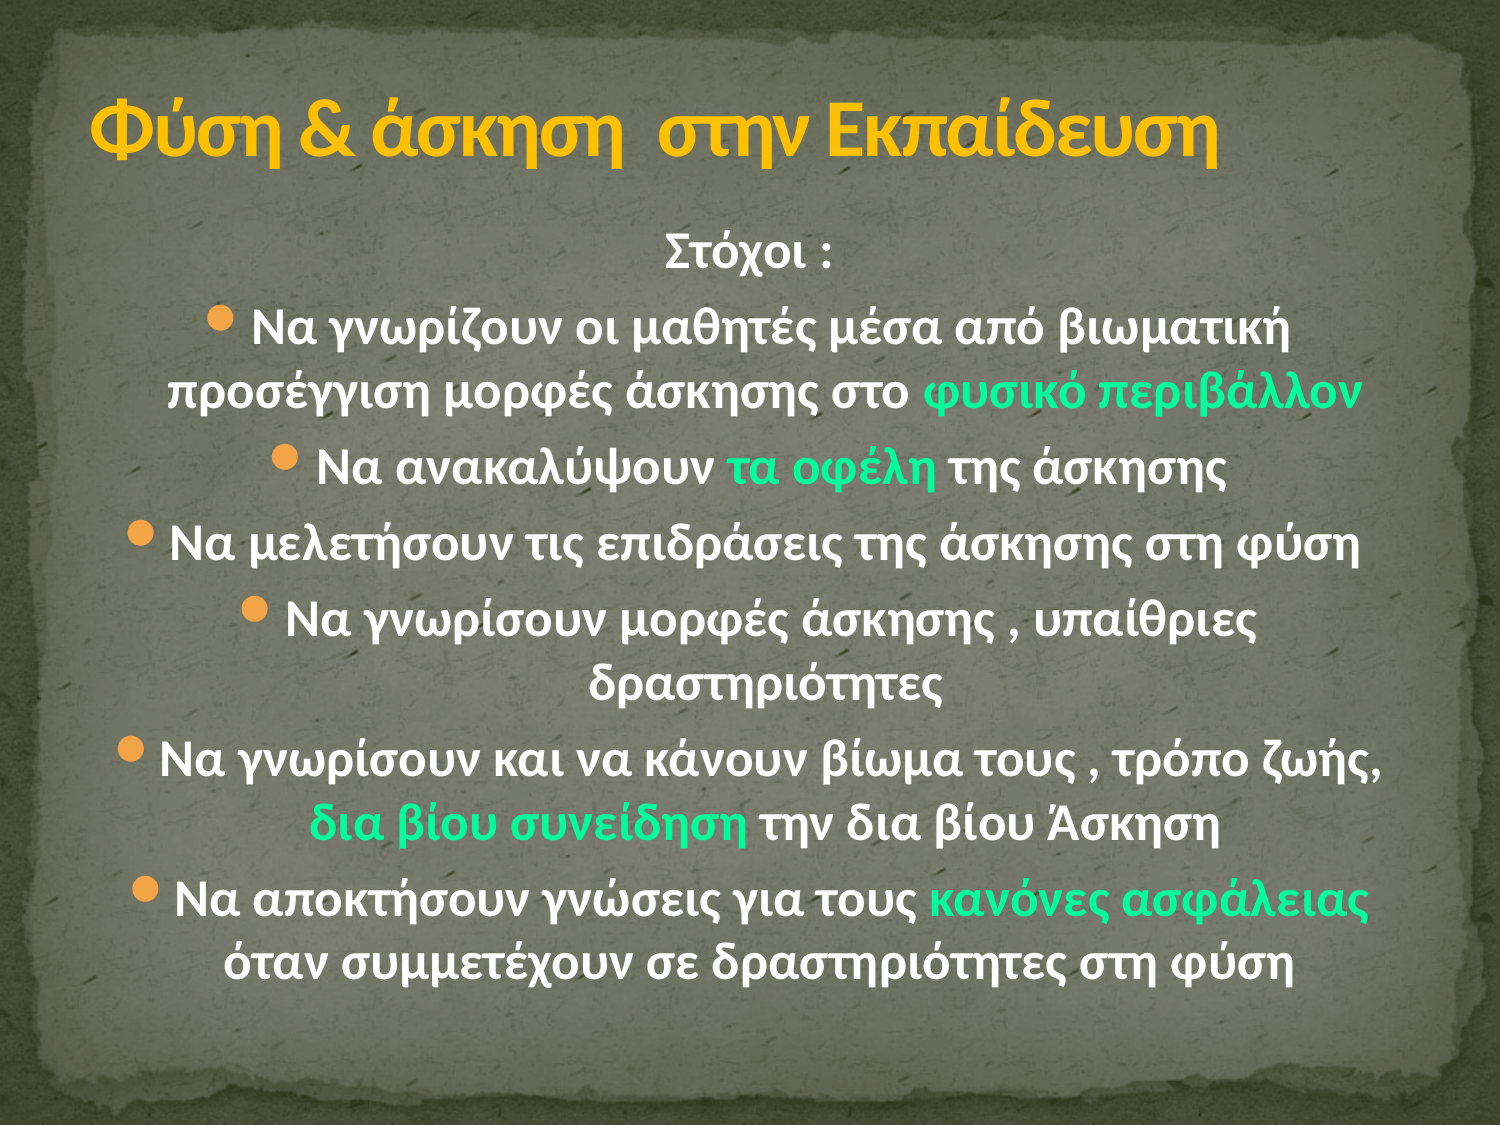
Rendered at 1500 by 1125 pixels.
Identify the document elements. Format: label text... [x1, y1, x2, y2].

title Φύση & άσκηση στην Εκπαίδευση [74, 66, 1425, 279]
list Στόχοι : Να γνωρίζουν οι μαθητές μέσα από βιωματική προσέγγιση μορφές άσκησης στο φυσικό περιβάλλον Να ανακαλύψουν τα οφέλη της άσκησης Να μελετήσουν τις επιδράσεις της άσκησης στη φύση Να γνωρίσουν μορφές άσκησης , υπαίθριες δραστηριότητες Να γνωρίσουν και να κάνουν βίωμα τους , τρόπο ζωής, δια βίου συνείδηση την δια βίου Άσκηση Να αποκτήσουν γνώσεις για τους κανόνες ασφάλειας όταν συμμετέχουν σε δραστηριότητες στη φύση [75, 208, 1425, 1000]
